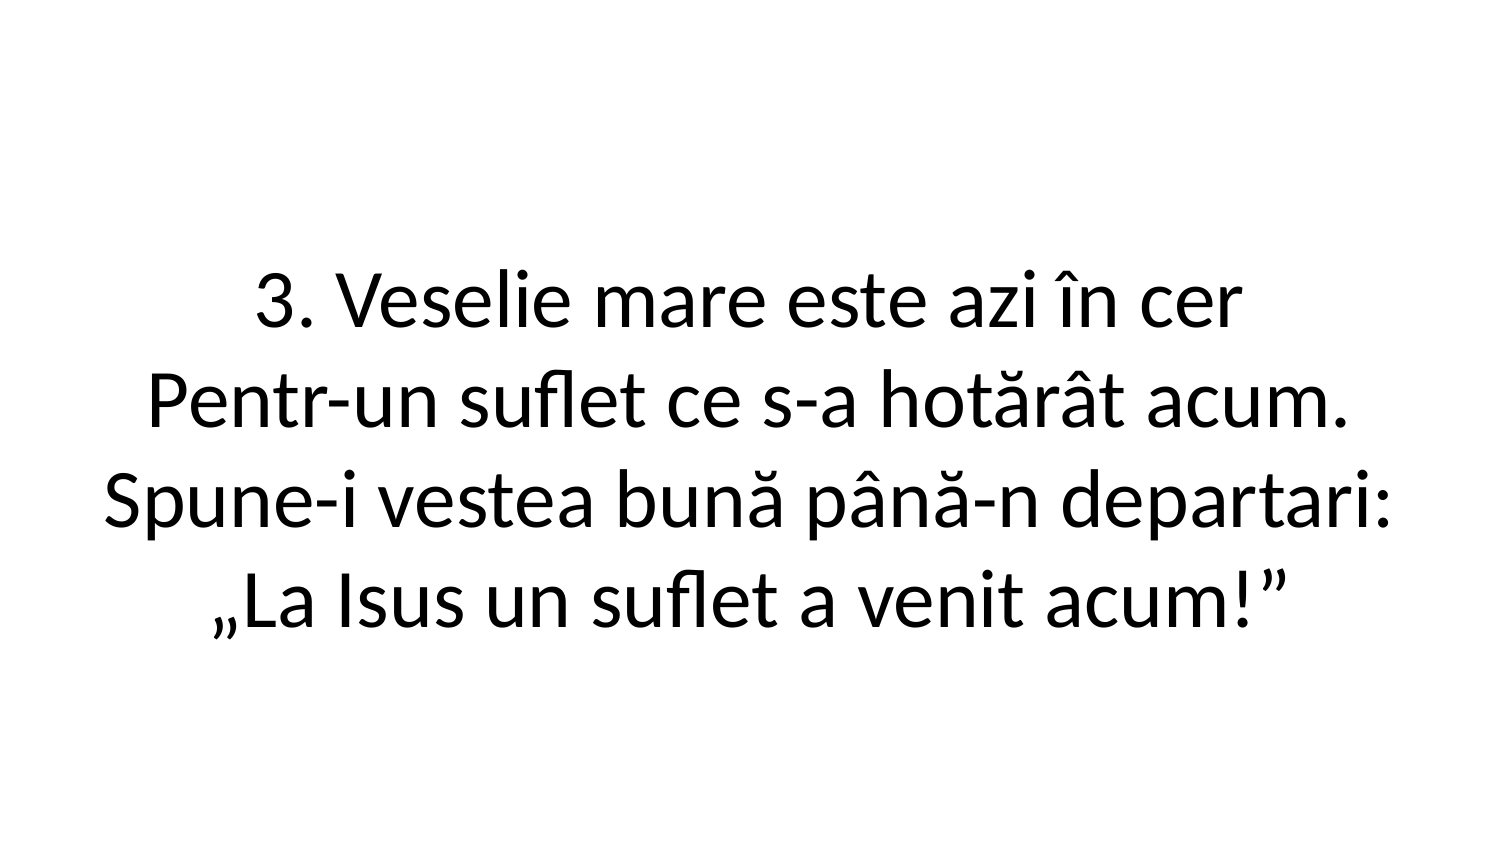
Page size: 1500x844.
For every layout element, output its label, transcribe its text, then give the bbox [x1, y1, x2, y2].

text_box 3. Veselie mare este azi în cer Pentr-un suflet ce s-a hotărât acum. Spune-i vestea bună până-n departari: „La Isus un suflet a venit acum!” [89, 192, 1411, 652]
